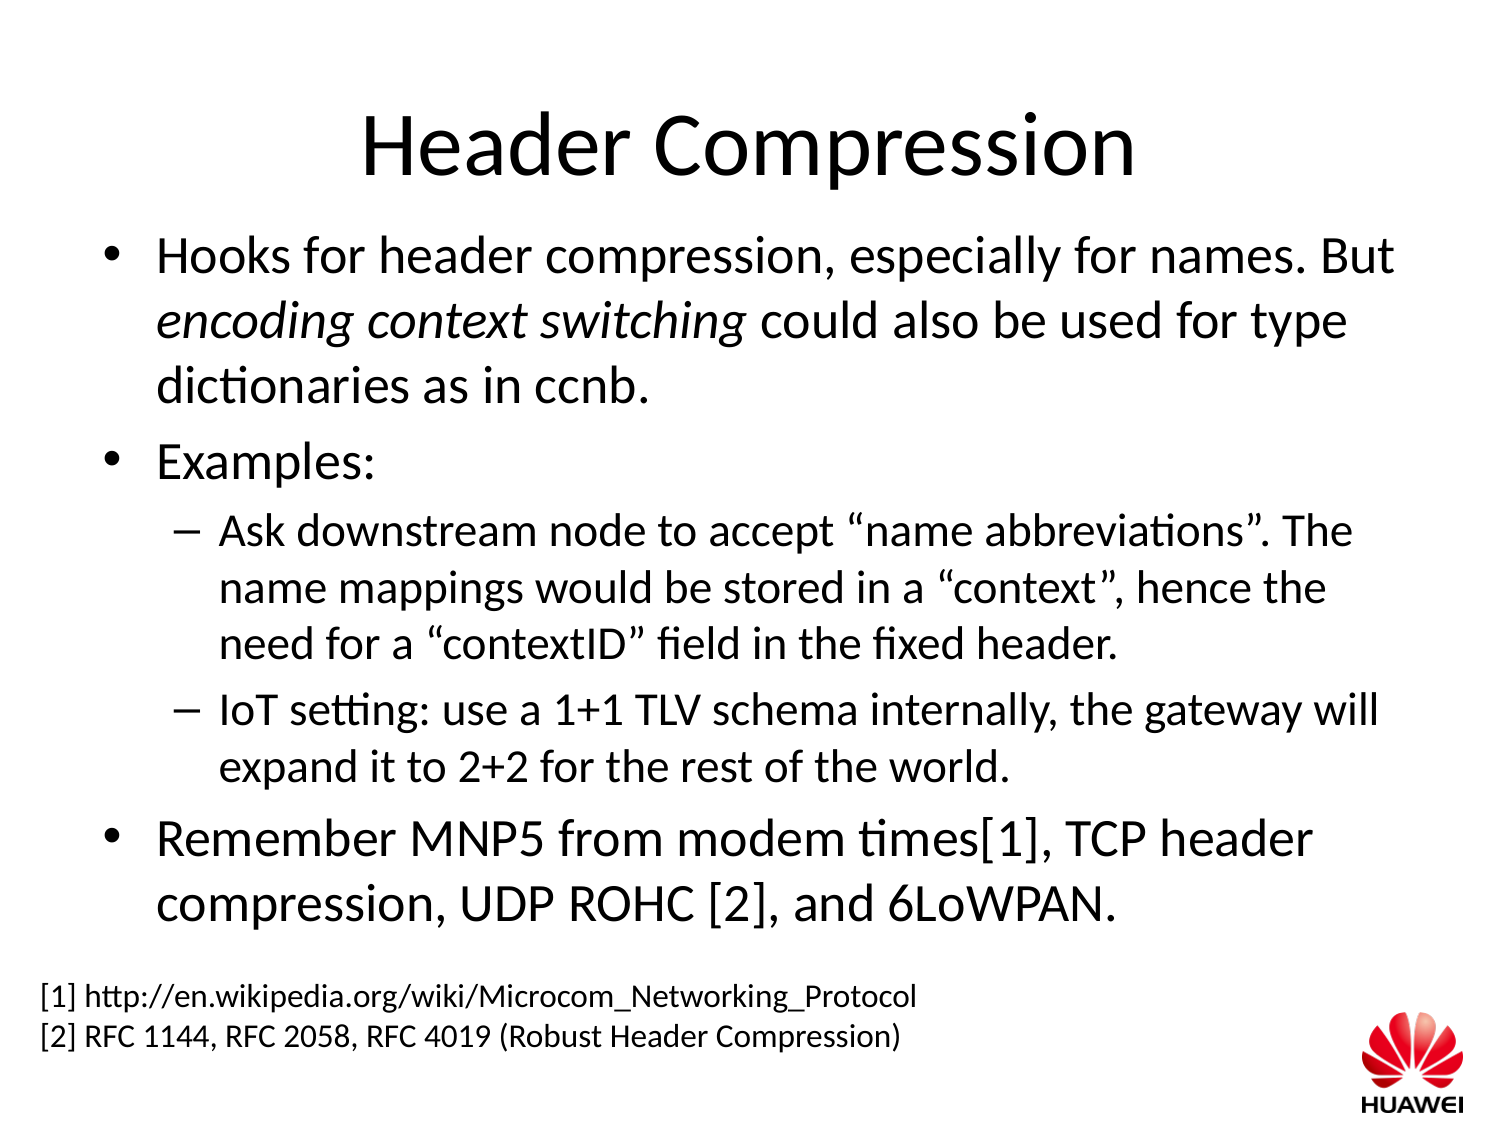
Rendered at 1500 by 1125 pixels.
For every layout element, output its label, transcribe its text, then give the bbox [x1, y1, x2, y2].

text_box [1] http://en.wikipedia.org/wiki/Microcom_Networking_Protocol [2] RFC 1144, RFC 2058, RFC 4019 (Robust Header Compression) [24, 966, 1475, 1062]
picture [1362, 1062, 1463, 1113]
title Header Compression [75, 45, 1425, 233]
list Hooks for header compression, especially for names. But encoding context switching could also be used for type dictionaries as in ccnb. Examples: Ask downstream node to accept “name abbreviations”. The name mappings would be stored in a “context”, hence the need for a “contextID” field in the fixed header. IoT setting: use a 1+1 TLV schema internally, the gateway will expand it to 2+2 for the rest of the world. Remember MNP5 from modem times[1], TCP header compression, UDP ROHC [2], and 6LoWPAN. [87, 212, 1438, 955]
